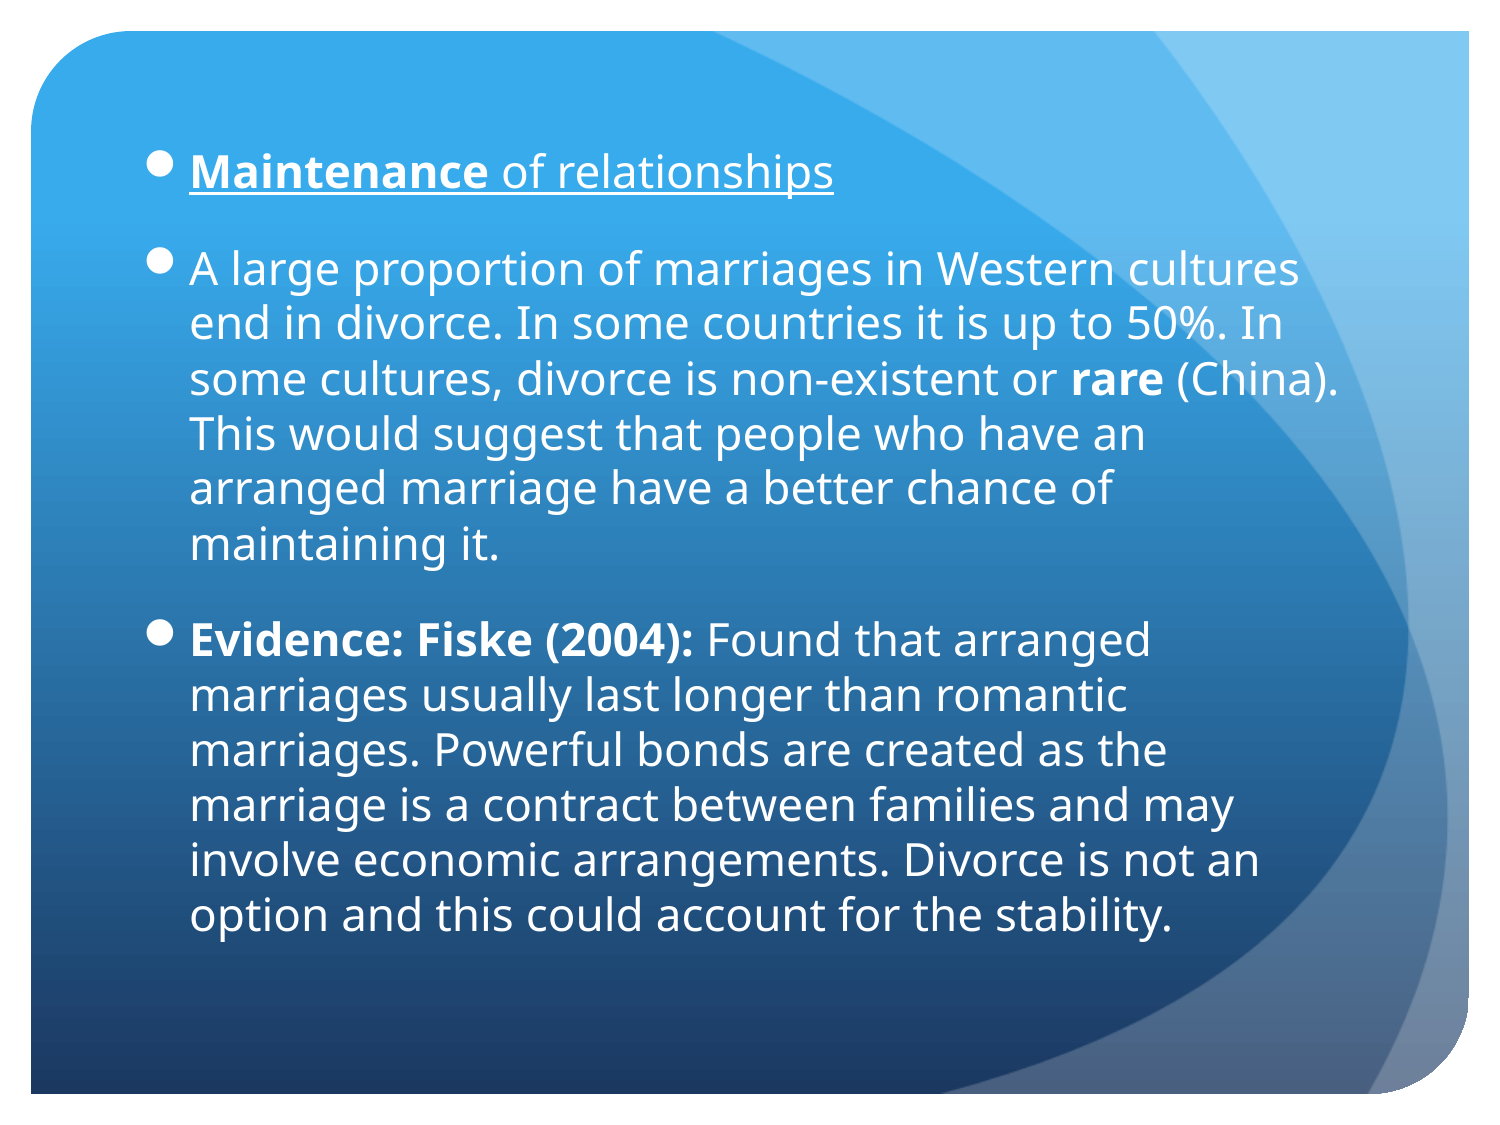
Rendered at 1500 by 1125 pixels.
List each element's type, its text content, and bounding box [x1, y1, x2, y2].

picture [24, 30, 1473, 1094]
list Maintenance of relationships A large proportion of marriages in Western cultures end in divorce. In some countries it is up to 50%. In some cultures, divorce is non-existent or rare (China). This would suggest that people who have an arranged marriage have a better chance of maintaining it. Evidence: Fiske (2004): Found that arranged marriages usually last longer than romantic marriages. Powerful bonds are created as the marriage is a contract between families and may involve economic arrangements. Divorce is not an option and this could account for the stability. [127, 135, 1372, 991]
